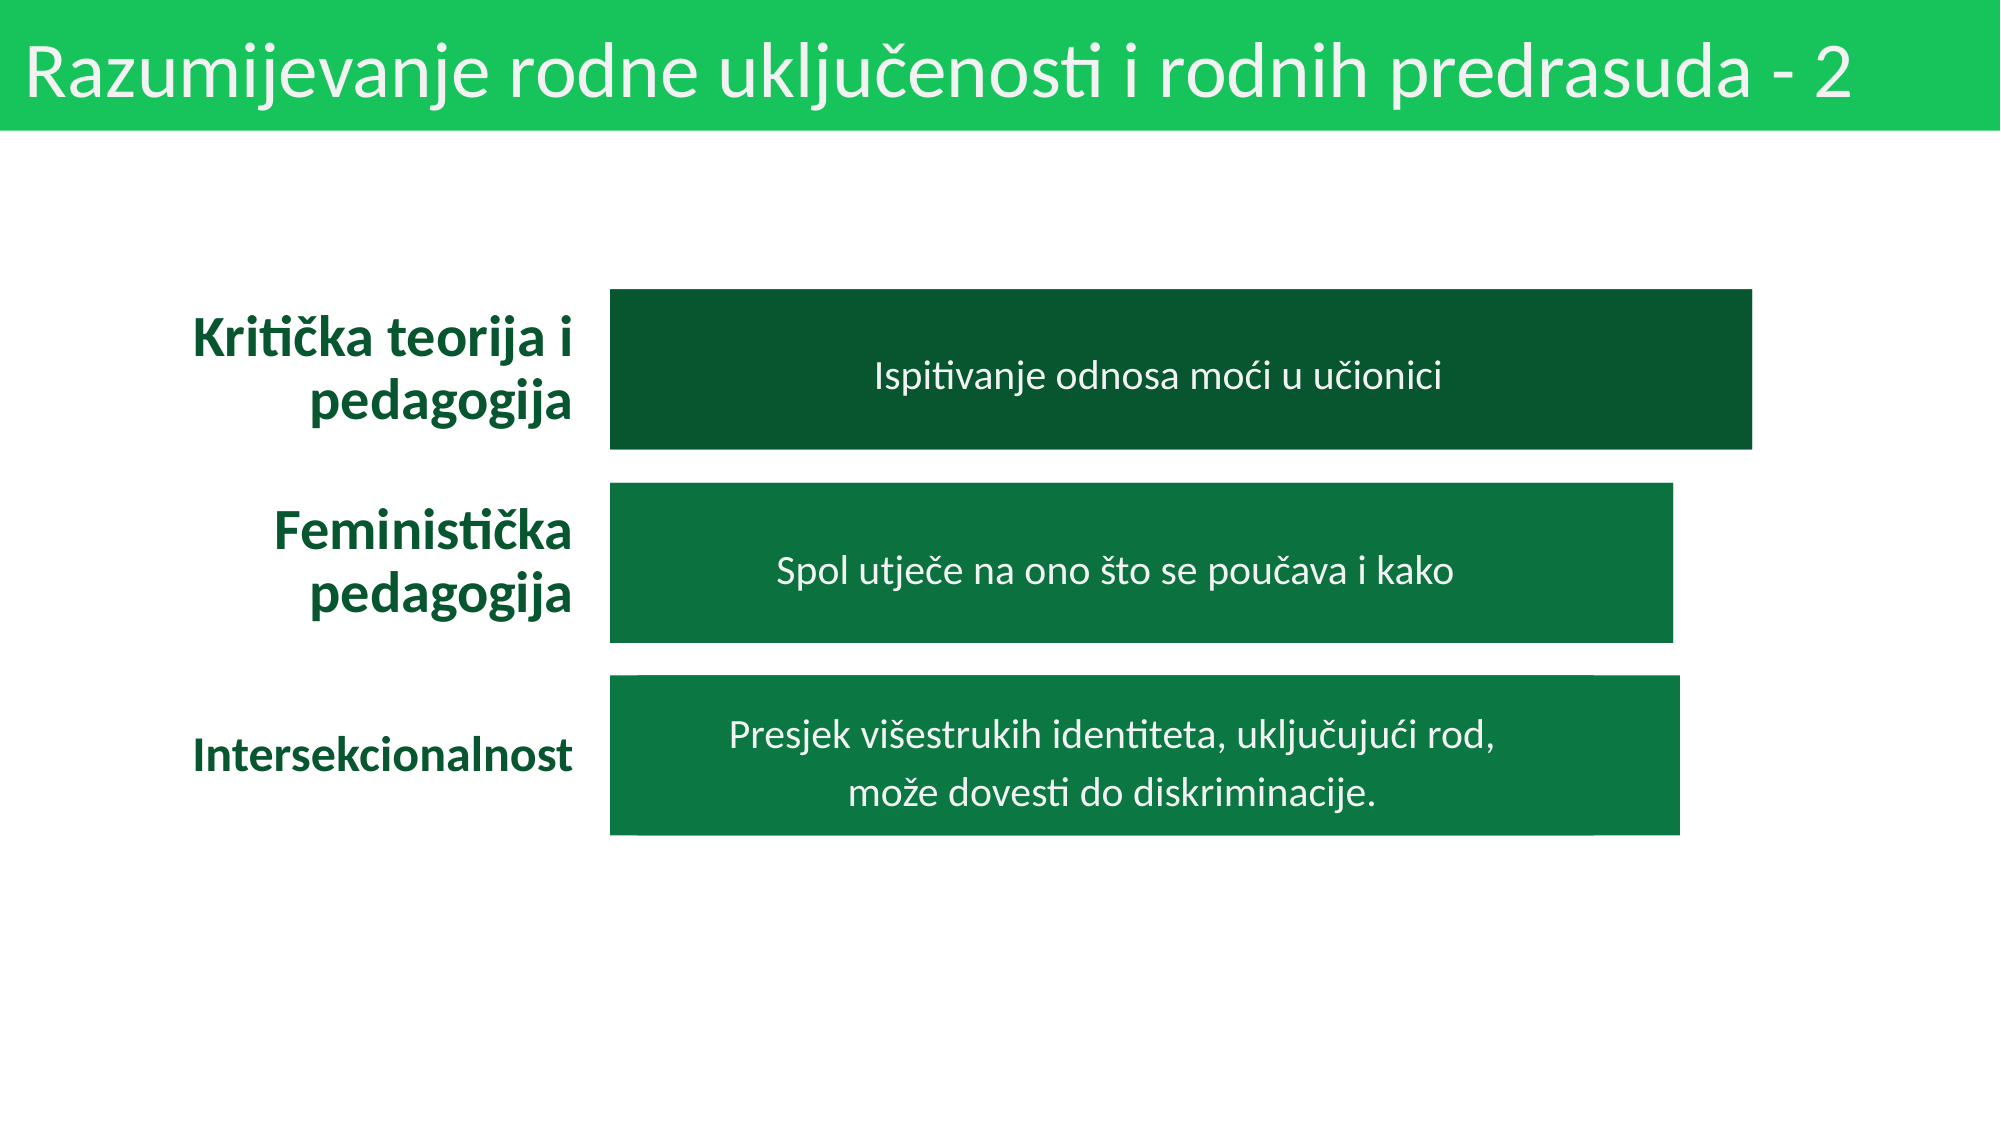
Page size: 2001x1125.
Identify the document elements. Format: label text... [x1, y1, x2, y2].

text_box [155, 289, 607, 450]
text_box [0, 482, 608, 644]
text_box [609, 482, 1674, 644]
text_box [108, 675, 635, 836]
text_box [637, 675, 1681, 836]
title Razumijevanje rodne uključenosti i rodnih predrasuda - 2 [16, 13, 1976, 131]
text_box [609, 289, 1753, 450]
